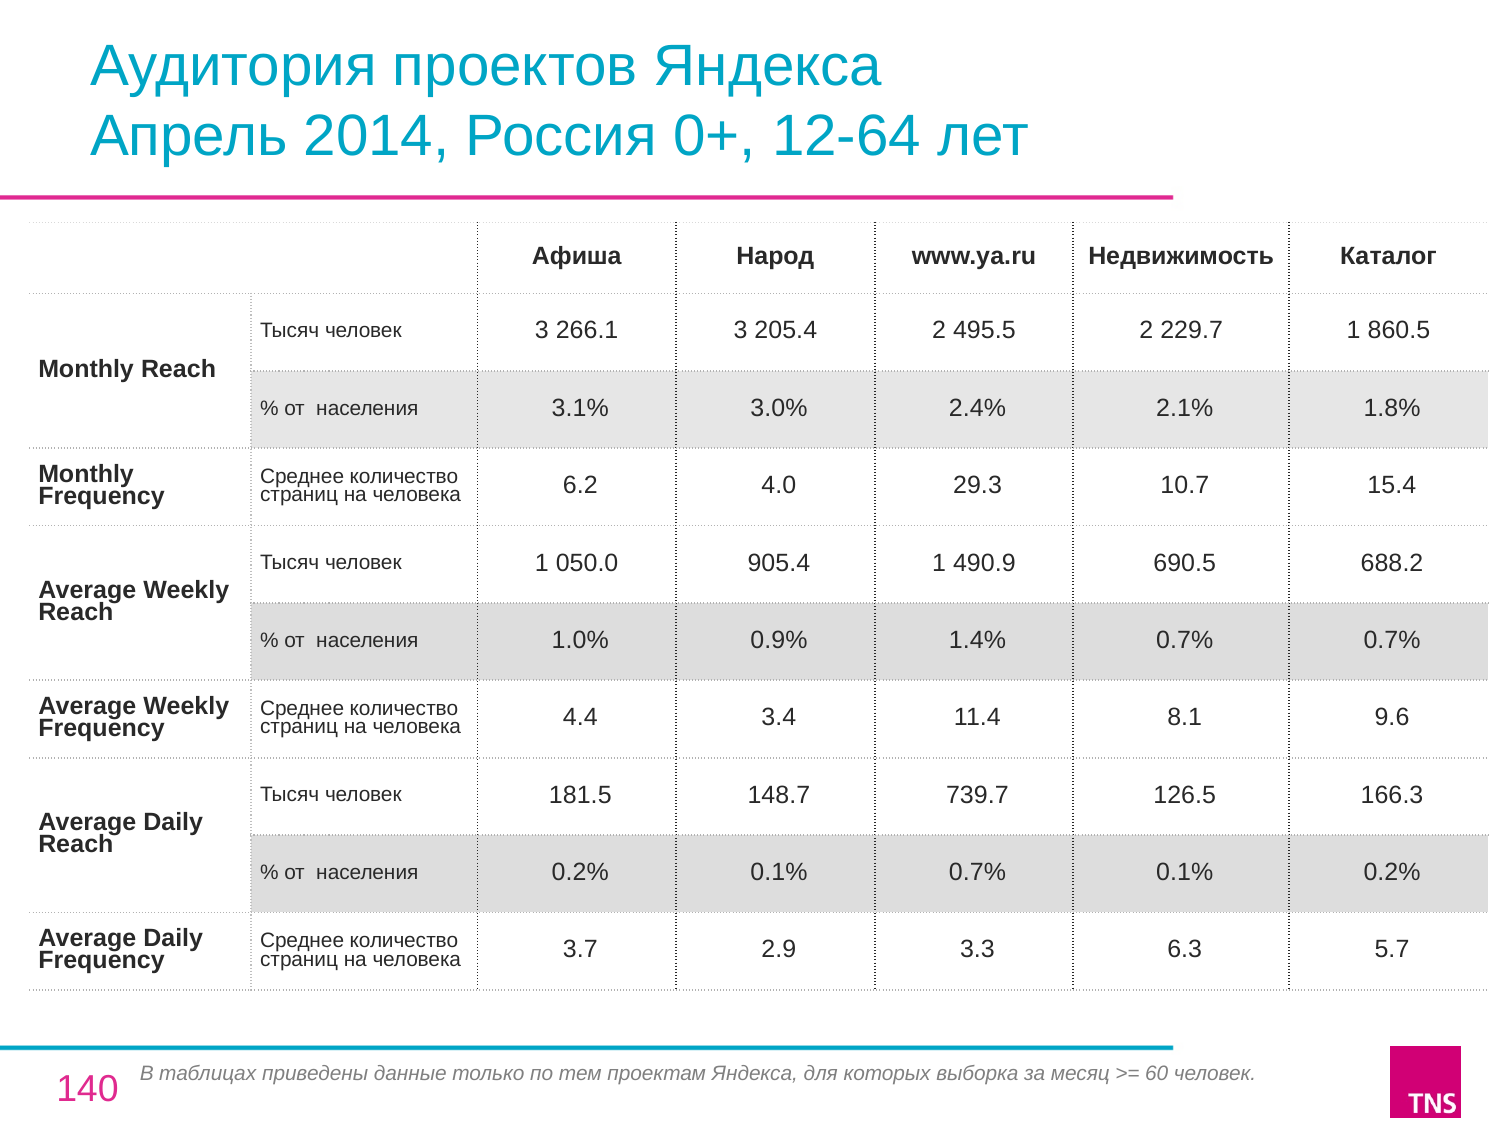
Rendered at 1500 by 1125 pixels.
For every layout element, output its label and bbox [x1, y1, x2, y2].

title [74, 8, 1476, 187]
slide_number [40, 1055, 392, 1125]
table_header [29, 223, 1488, 294]
table_cell [29, 294, 1488, 990]
picture [0, 0, 1500, 1125]
text_box [124, 1052, 1463, 1092]
